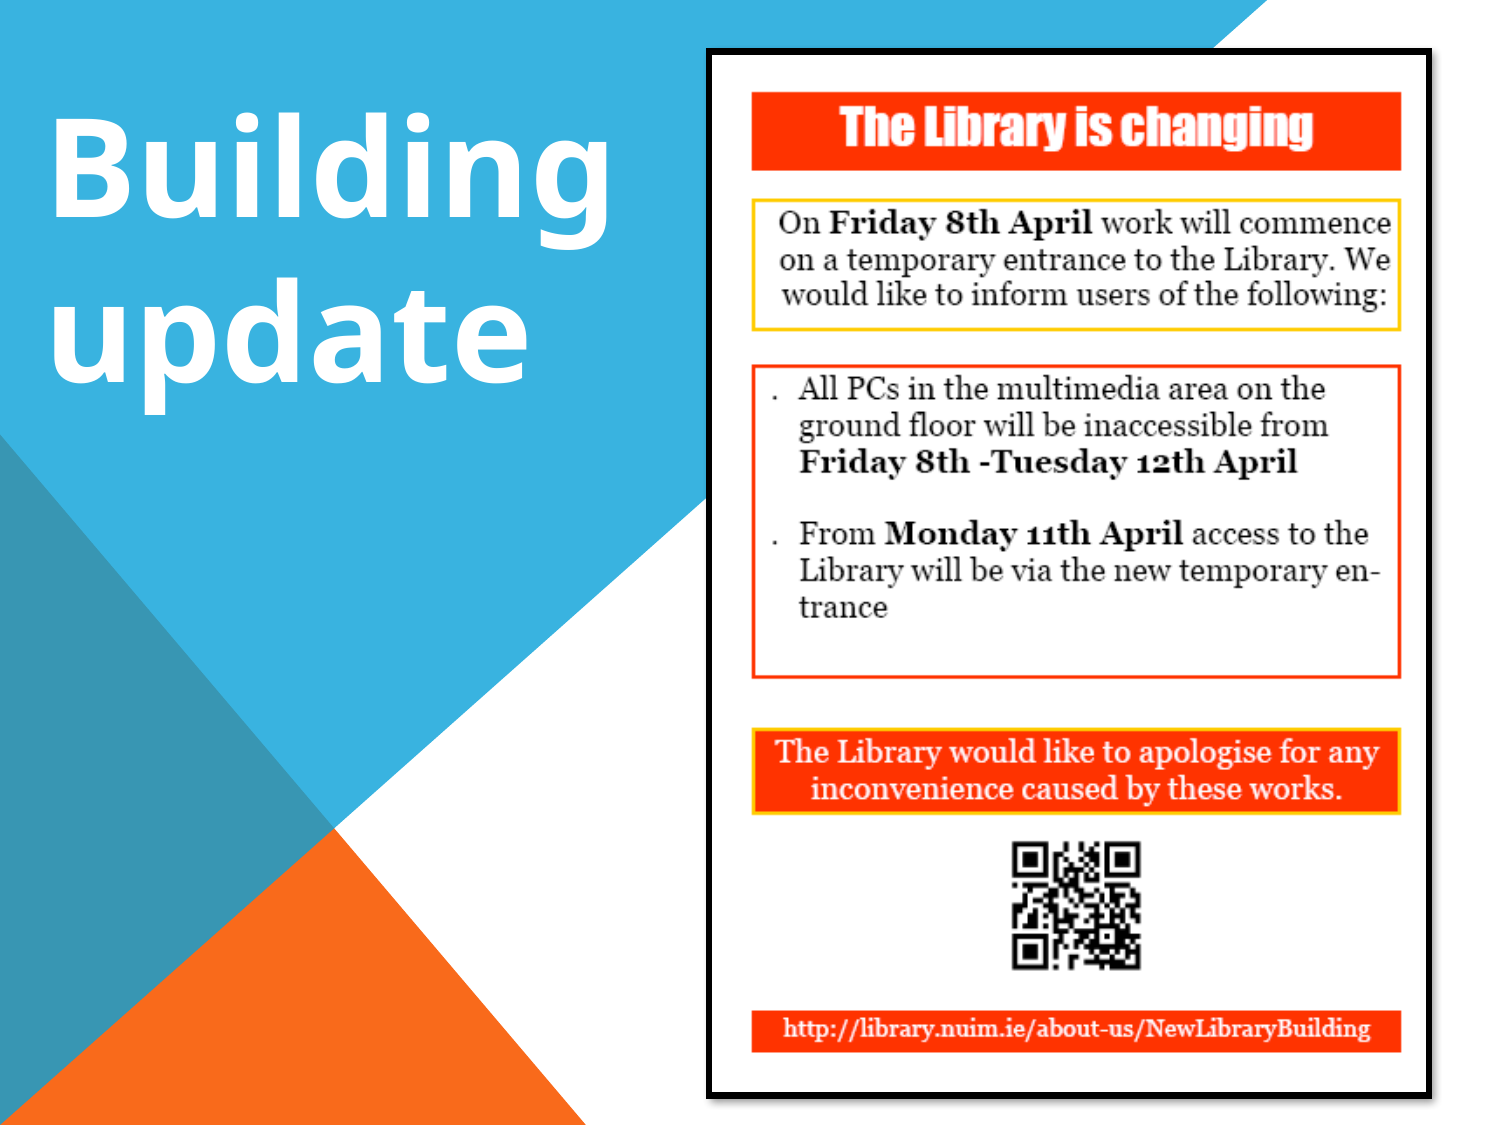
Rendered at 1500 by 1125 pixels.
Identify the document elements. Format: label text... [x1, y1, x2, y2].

title Building update [29, 231, 705, 411]
picture [712, 54, 1426, 1093]
